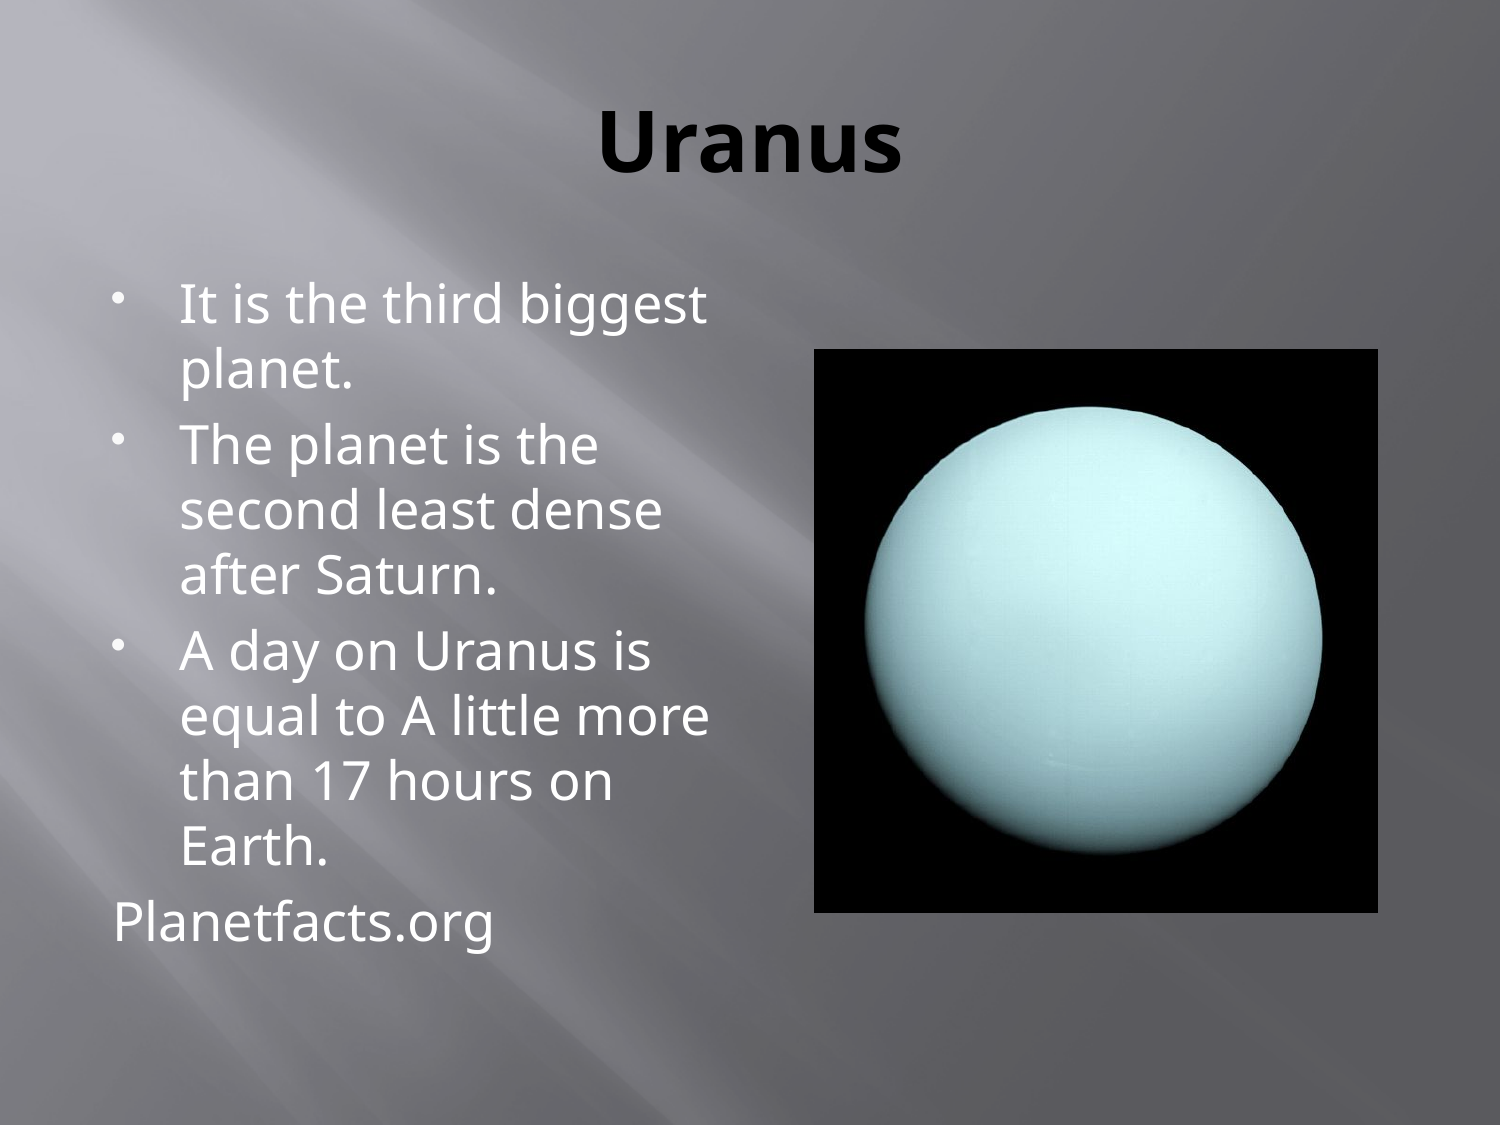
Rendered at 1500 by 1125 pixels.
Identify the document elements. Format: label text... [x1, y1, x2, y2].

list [814, 349, 1378, 913]
list It is the third biggest planet. The planet is the second least dense after Saturn. A day on Uranus is equal to A little more than 17 hours on Earth. Planetfacts.org [75, 262, 738, 1005]
title Uranus [75, 45, 1425, 233]
